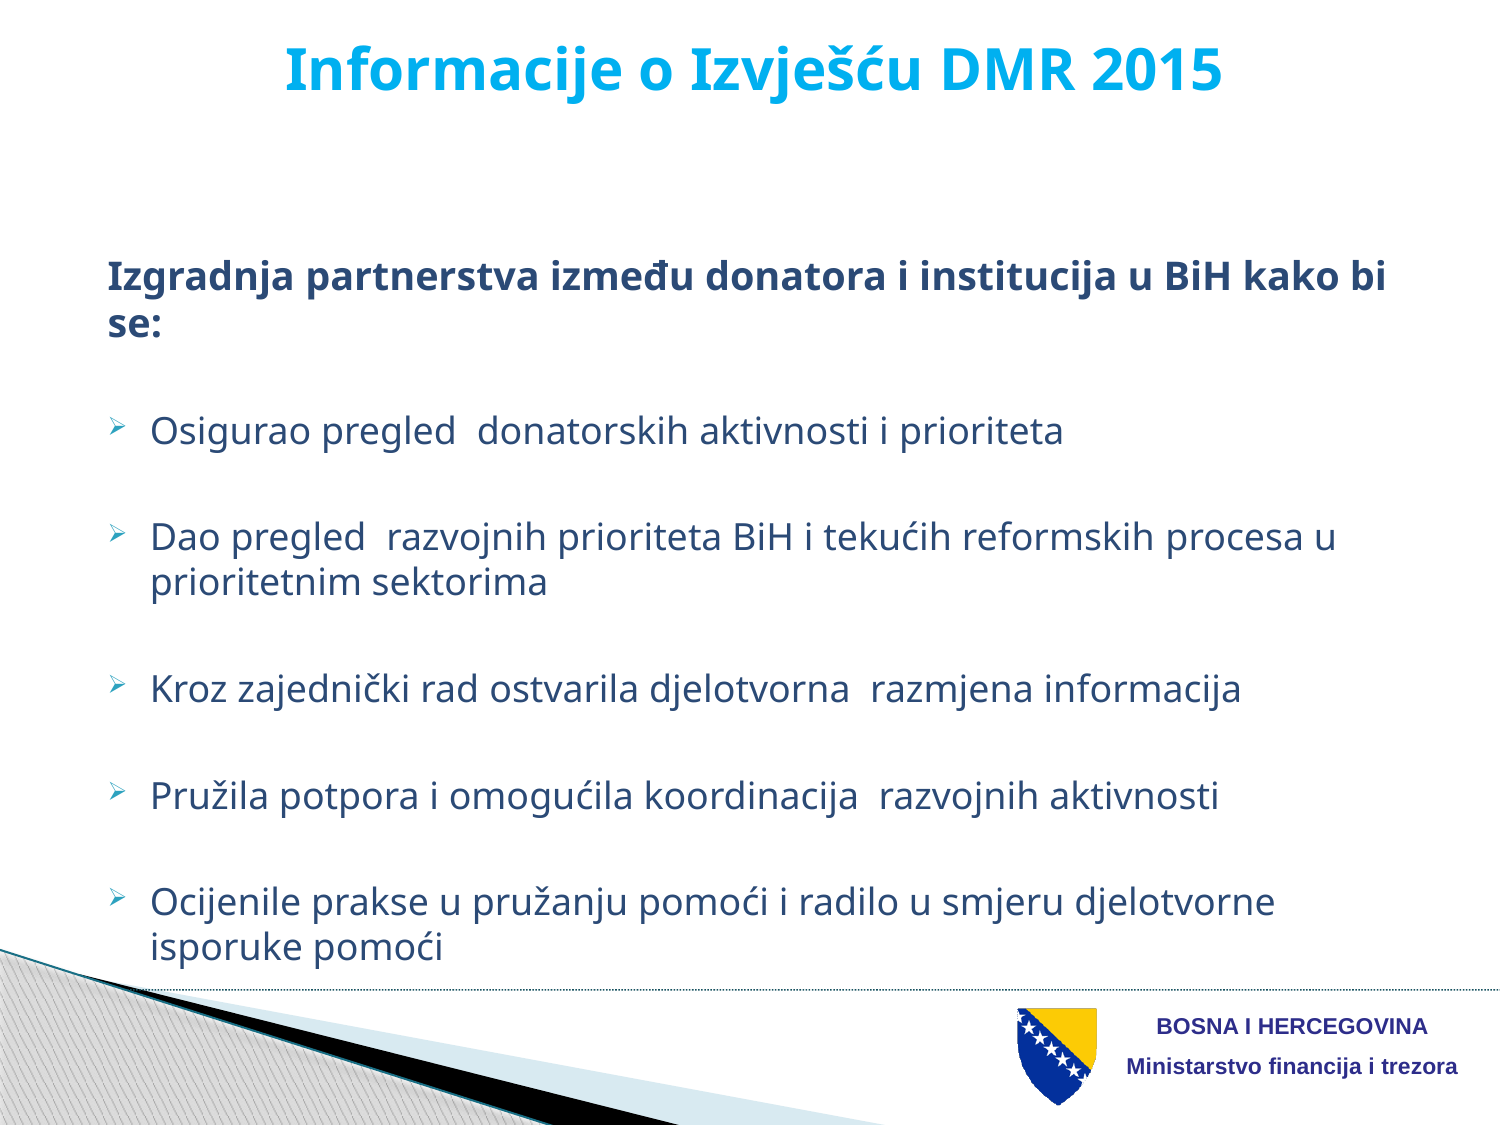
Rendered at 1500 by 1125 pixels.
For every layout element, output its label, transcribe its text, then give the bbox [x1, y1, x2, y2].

list Izgradnja partnerstva između donatora i institucija u BiH kako bi se: Osigurao pregled donatorskih aktivnosti i prioriteta Dao pregled razvojnih prioriteta BiH i tekućih reformskih procesa u prioritetnim sektorima Kroz zajednički rad ostvarila djelotvorna razmjena informacija Pružila potpora i omogućila koordinacija razvojnih aktivnosti Ocijenile prakse u pružanju pomoći i radilo u smjeru djelotvorne isporuke pomoći [75, 243, 1425, 986]
text_box Informacije o Izvješću DMR 2015 [28, 24, 1482, 110]
picture [1017, 1008, 1098, 1106]
text_box BOSNA I HERCEGOVINA Ministarstvo financija i trezora [1096, 1004, 1489, 1125]
